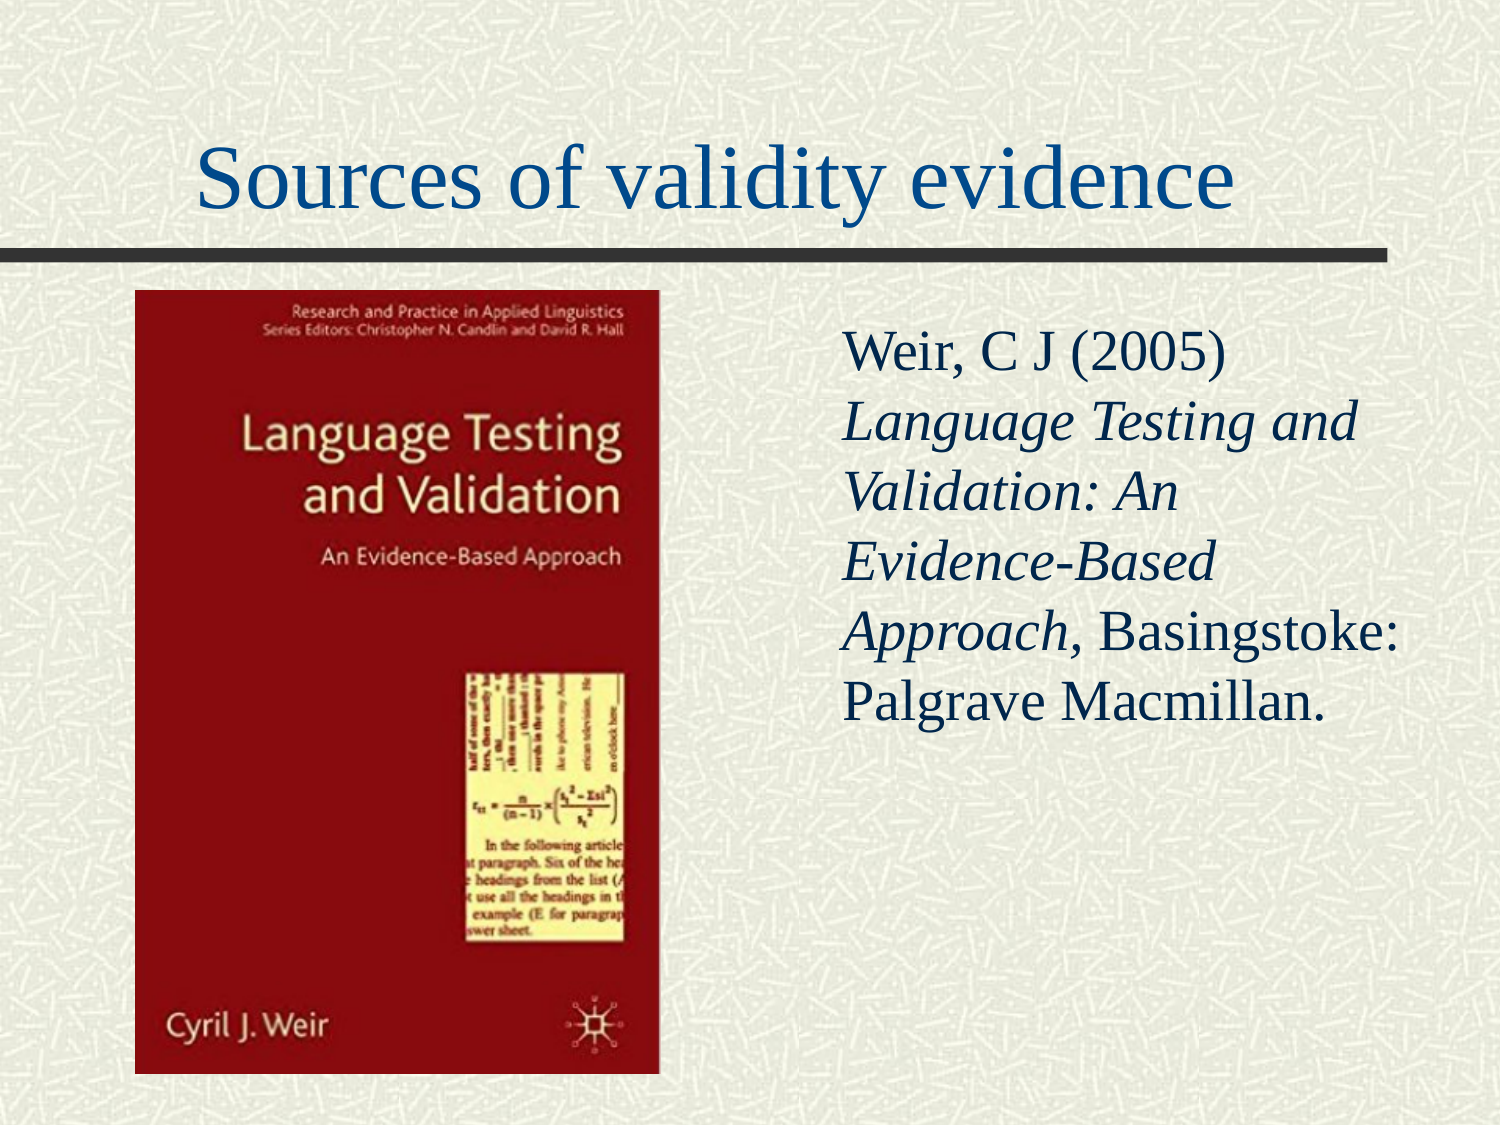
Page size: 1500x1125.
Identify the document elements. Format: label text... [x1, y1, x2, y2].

picture [0, 0, 1500, 1125]
list Weir, C J (2005) Language Testing and Validation: An Evidence-Based Approach, Basingstoke: Palgrave Macmillan. [808, 304, 1432, 968]
title Sources of validity evidence [179, 46, 1455, 235]
